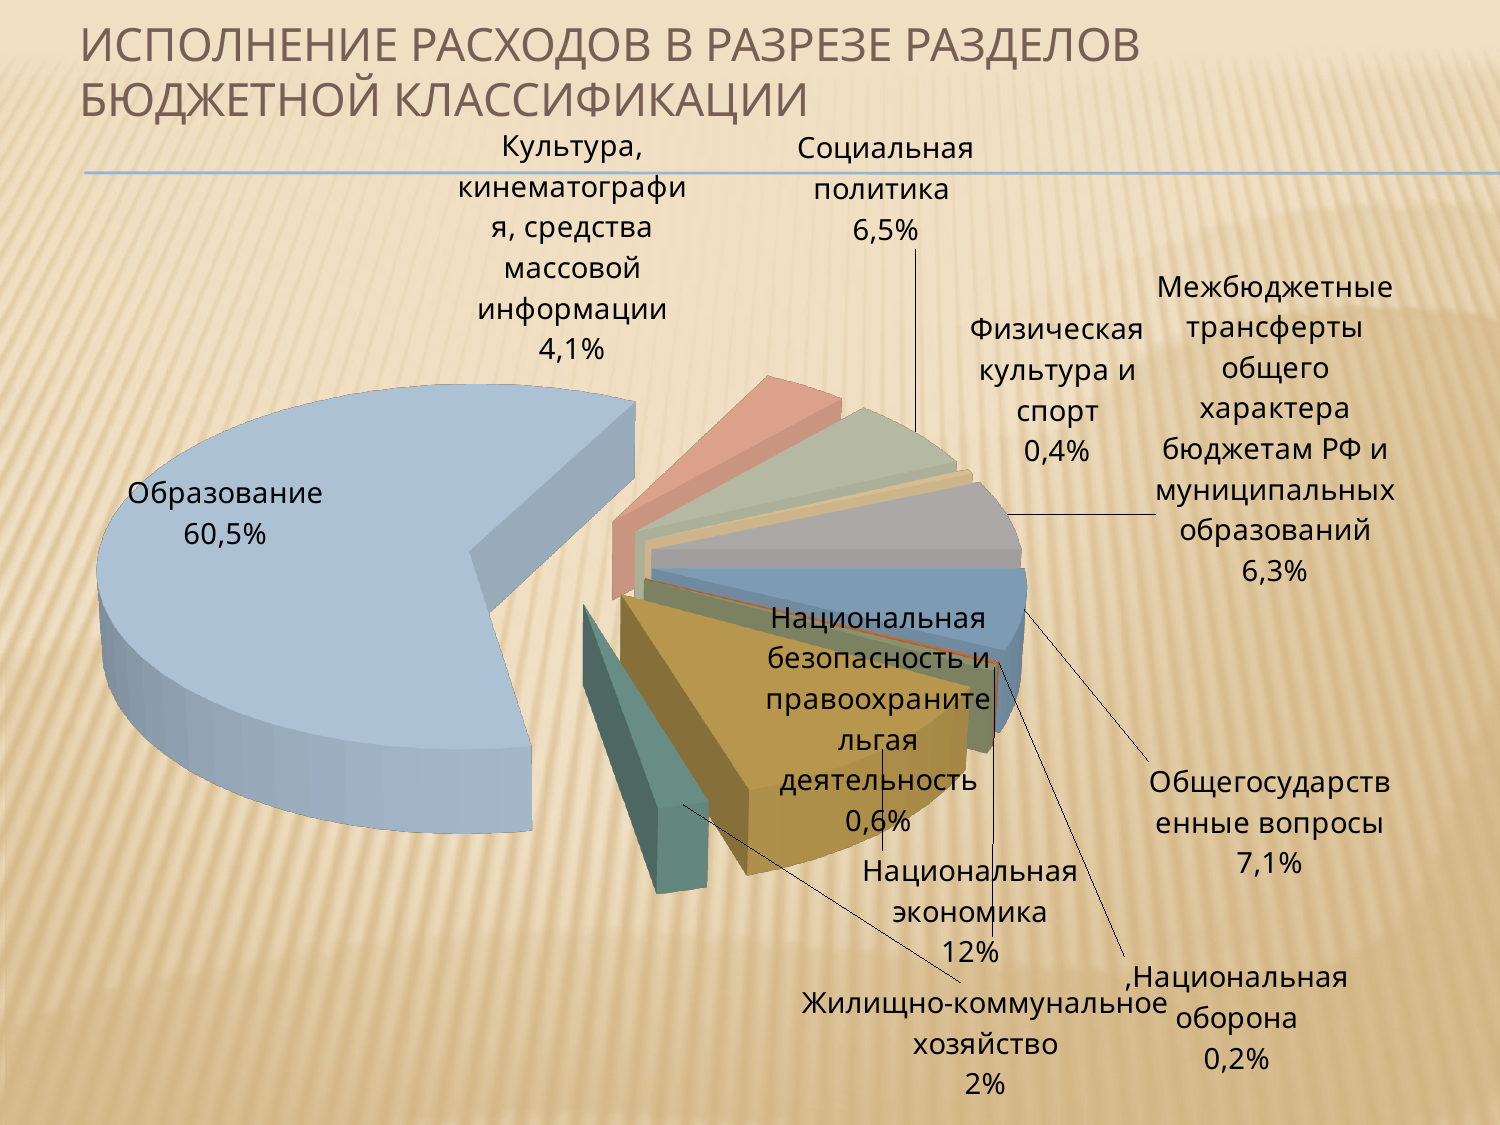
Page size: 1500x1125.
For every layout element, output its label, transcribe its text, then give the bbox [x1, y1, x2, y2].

chart [0, 125, 1500, 1125]
title Исполнение расходов в разрезе разделов бюджетной классификации [64, 30, 1415, 112]
